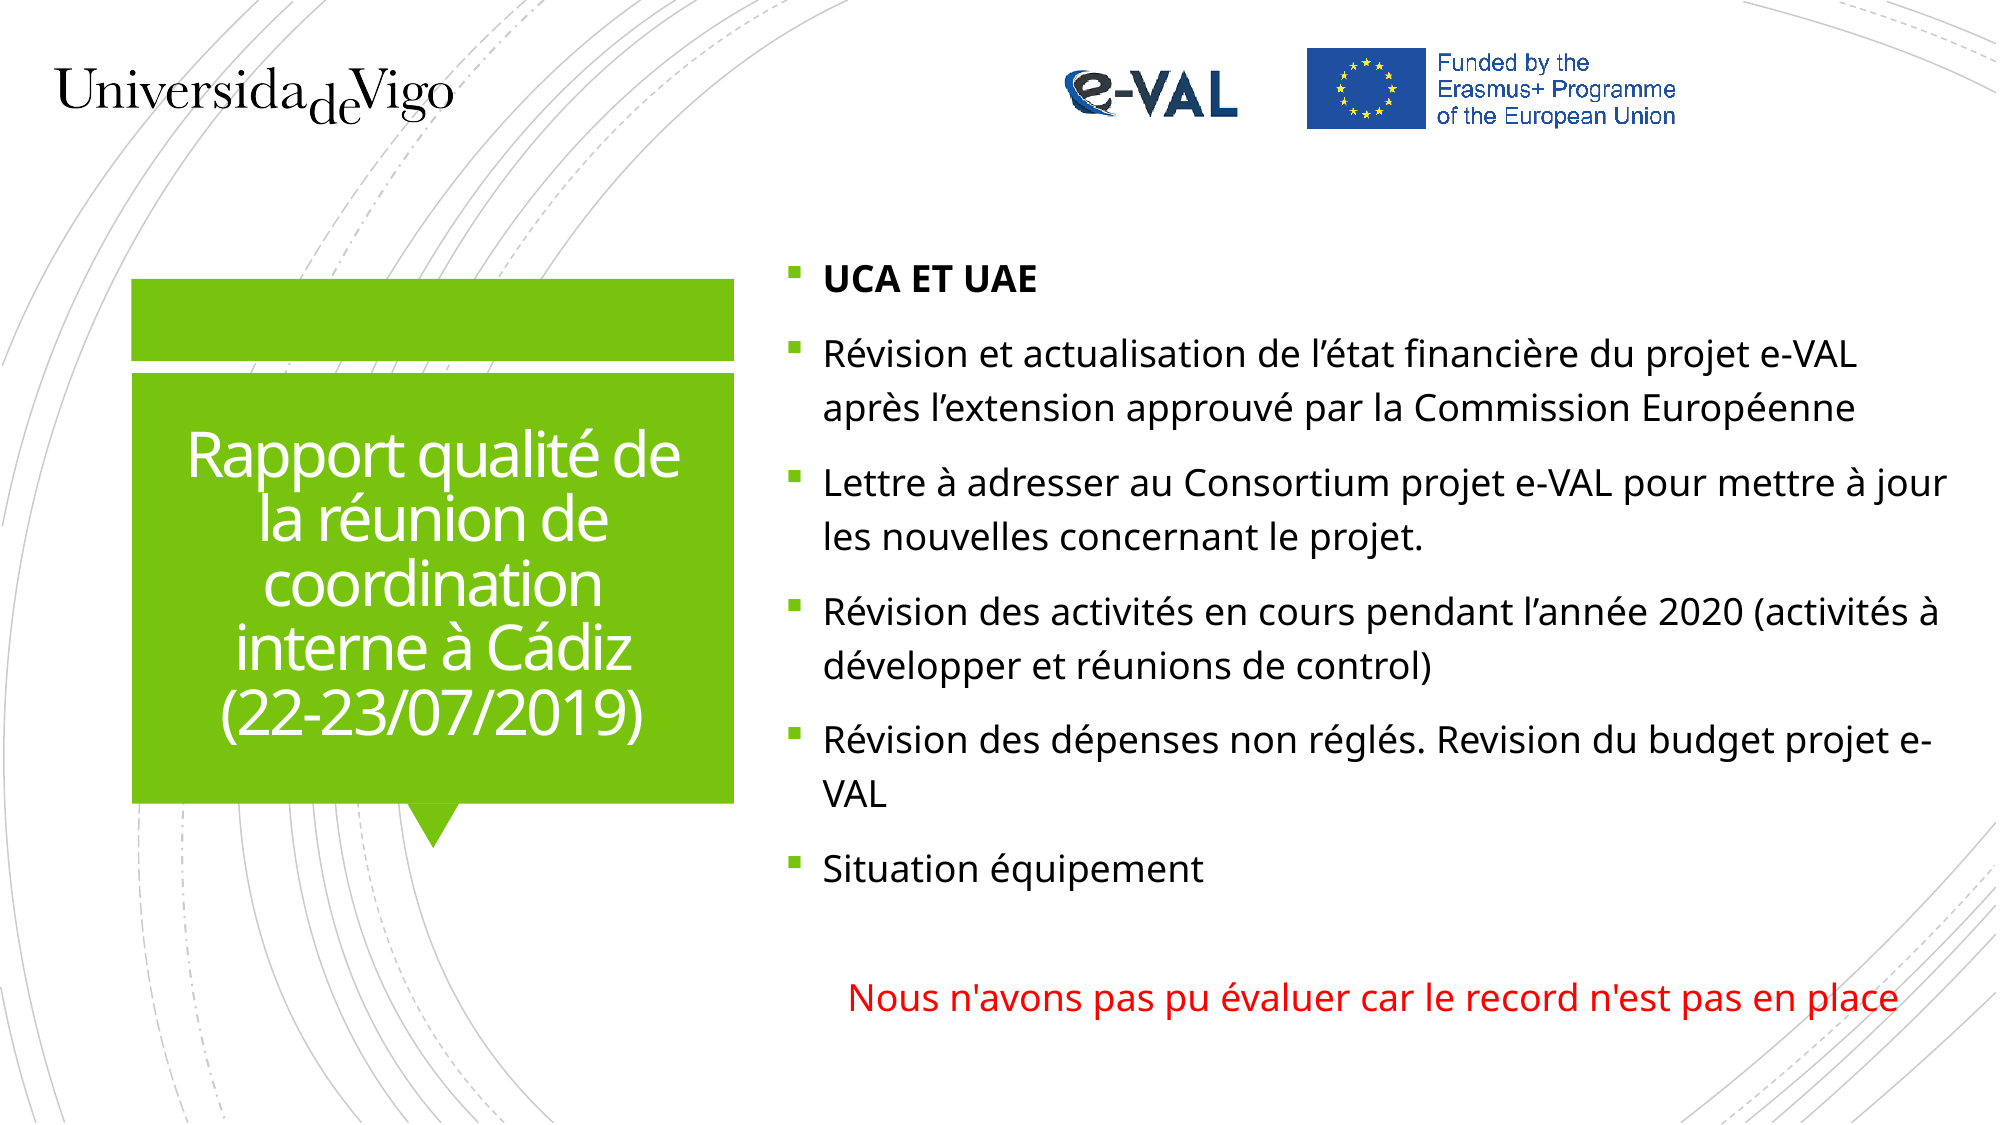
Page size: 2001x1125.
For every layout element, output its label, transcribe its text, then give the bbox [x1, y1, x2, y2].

picture [1307, 48, 1675, 129]
picture [1055, 51, 1251, 130]
text_box Rapport qualité de la réunion de coordination interne à Cádiz (22-23/07/2019) [145, 385, 720, 789]
picture [42, 48, 465, 143]
list UCA ET UAE Révision et actualisation de l’état financière du projet e-VAL après l’extension approuvé par la Commission Européenne Lettre à adresser au Consortium projet e-VAL pour mettre à jour les nouvelles concernant le projet. Révision des activités en cours pendant l’année 2020 (activités à développer et réunions de control) Révision des dépenses non réglés. Revision du budget projet e-VAL Situation équipement Nous n'avons pas pu évaluer car le record n'est pas en place [770, 176, 1978, 1089]
